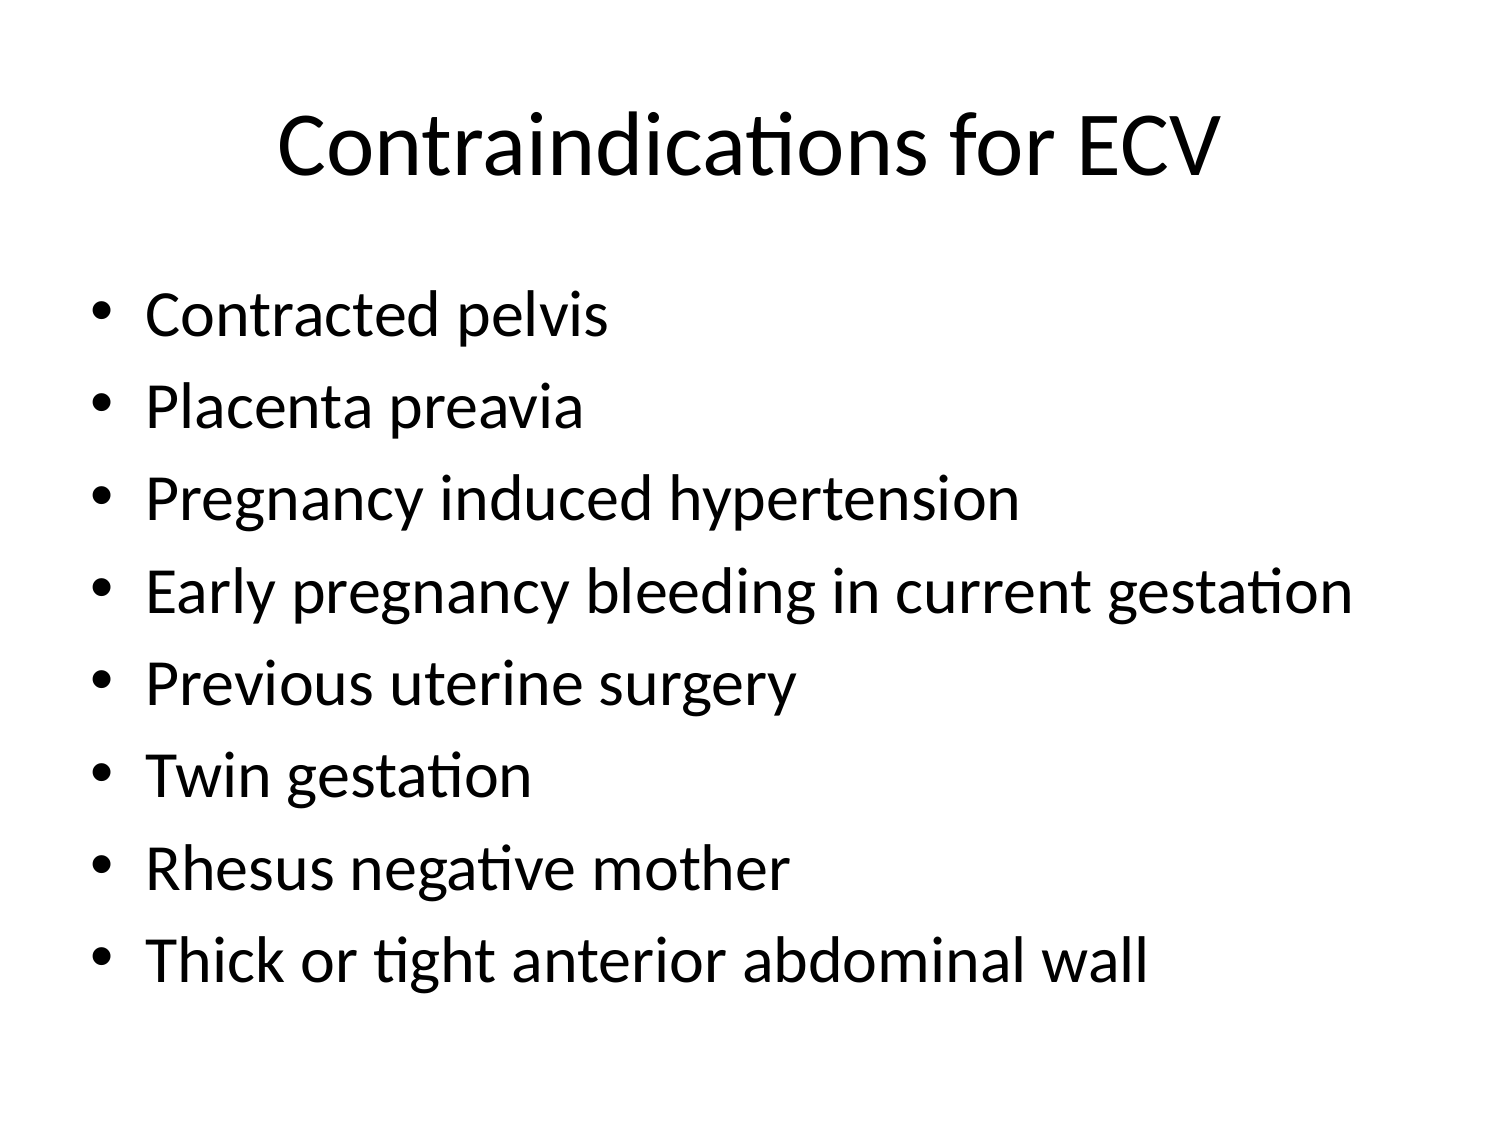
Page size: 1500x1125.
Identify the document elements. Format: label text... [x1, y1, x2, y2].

title Contraindications for ECV [75, 45, 1425, 233]
list Contracted pelvis Placenta preavia Pregnancy induced hypertension Early pregnancy bleeding in current gestation Previous uterine surgery Twin gestation Rhesus negative mother Thick or tight anterior abdominal wall [75, 262, 1425, 1005]
